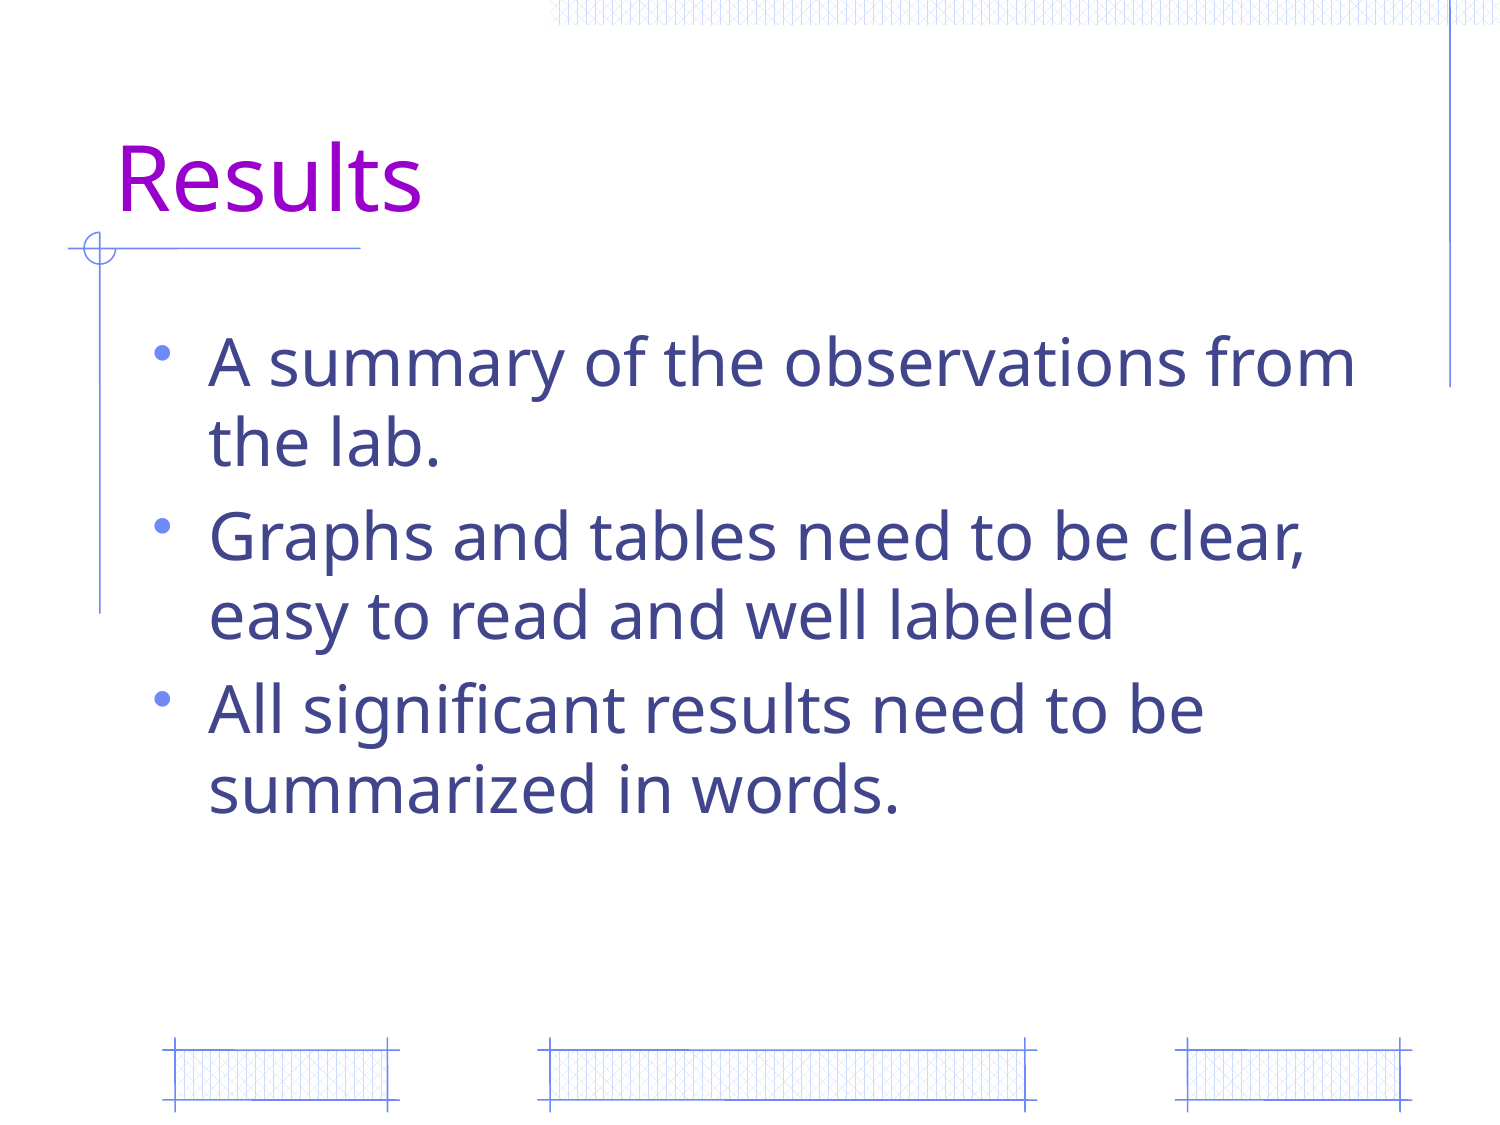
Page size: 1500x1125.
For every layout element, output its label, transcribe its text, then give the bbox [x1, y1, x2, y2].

title Results [99, 49, 1376, 238]
list A summary of the observations from the lab. Graphs and tables need to be clear, easy to read and well labeled All significant results need to be summarized in words. [137, 312, 1413, 988]
